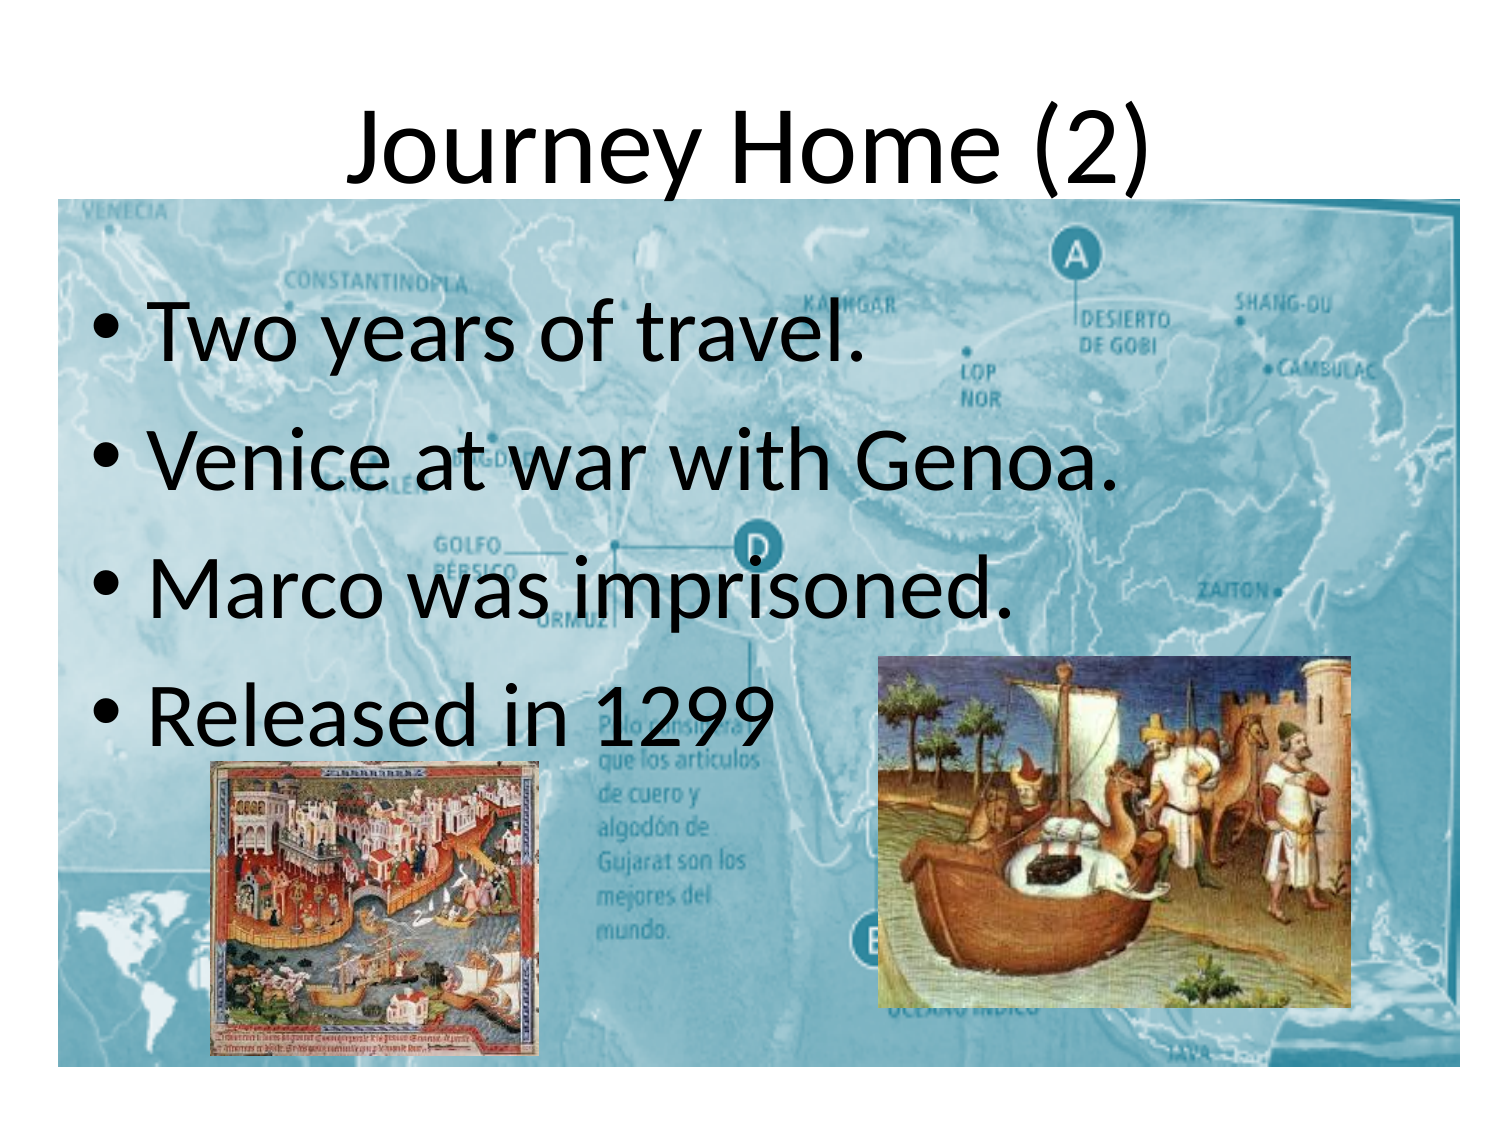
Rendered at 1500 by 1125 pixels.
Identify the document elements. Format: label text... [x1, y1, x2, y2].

title Journey Home (2) [75, 45, 1425, 197]
picture [58, 198, 1460, 1067]
